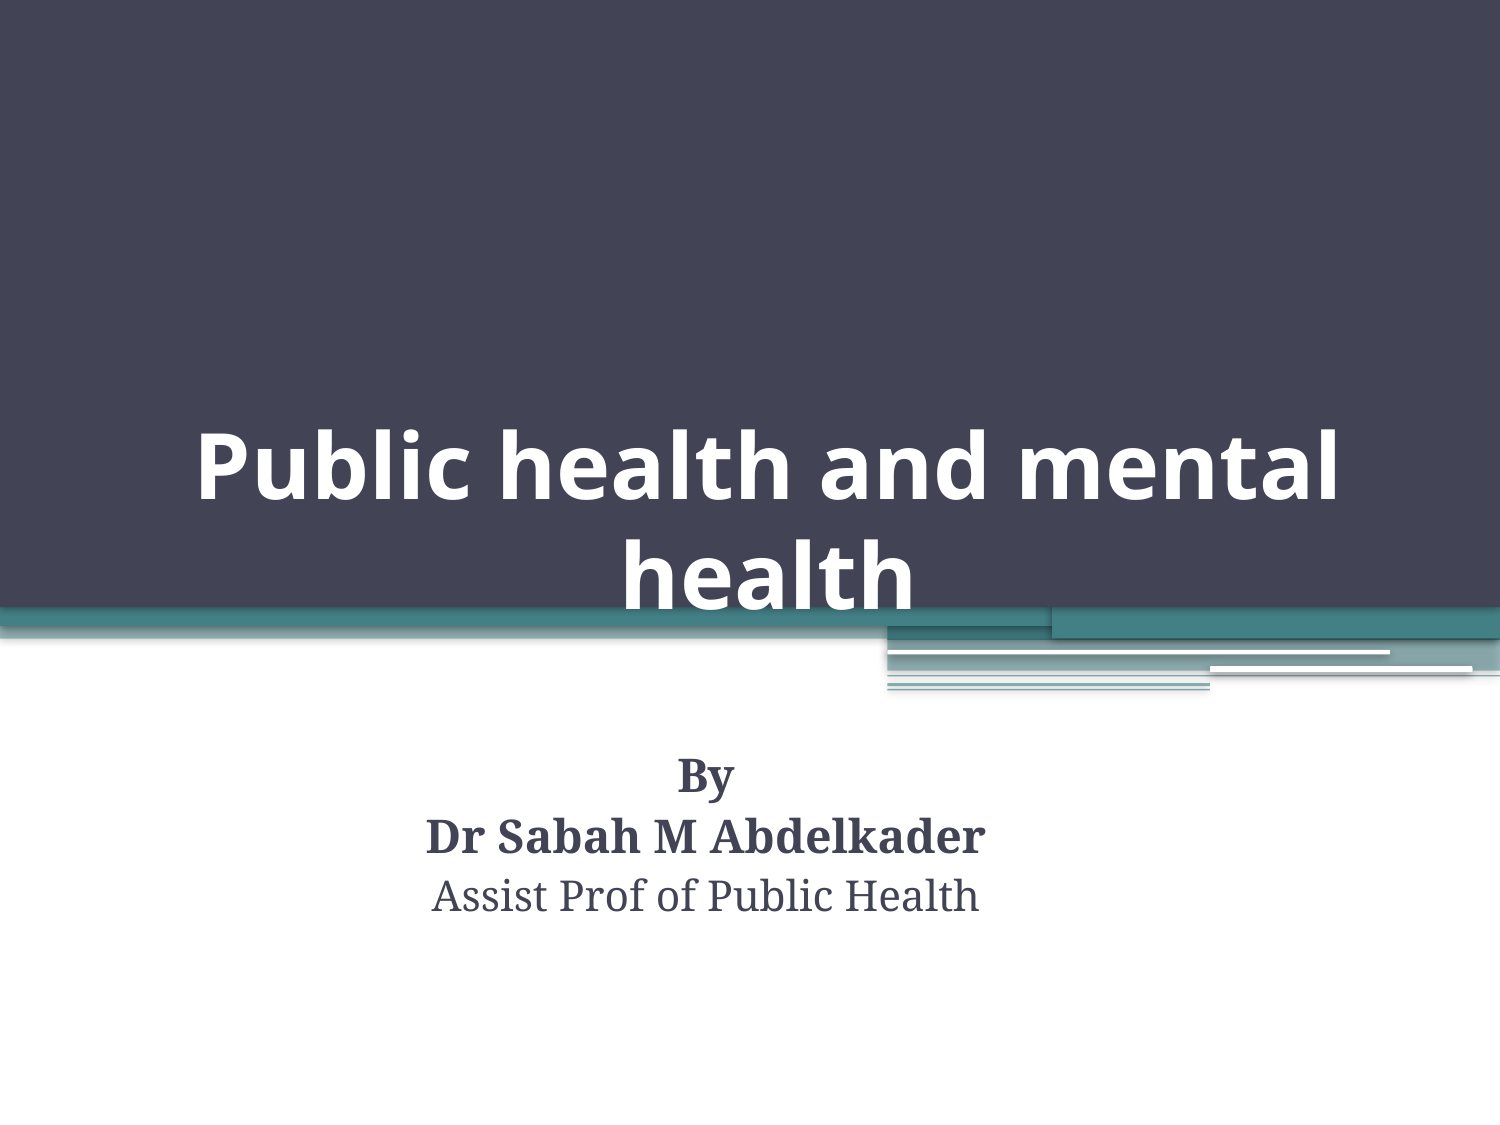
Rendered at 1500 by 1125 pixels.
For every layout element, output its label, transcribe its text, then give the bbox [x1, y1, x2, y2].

title Public health and mental health [75, 394, 1463, 636]
subtitle By Dr Sabah M Abdelkader Assist Prof of Public Health [304, 738, 1118, 928]
